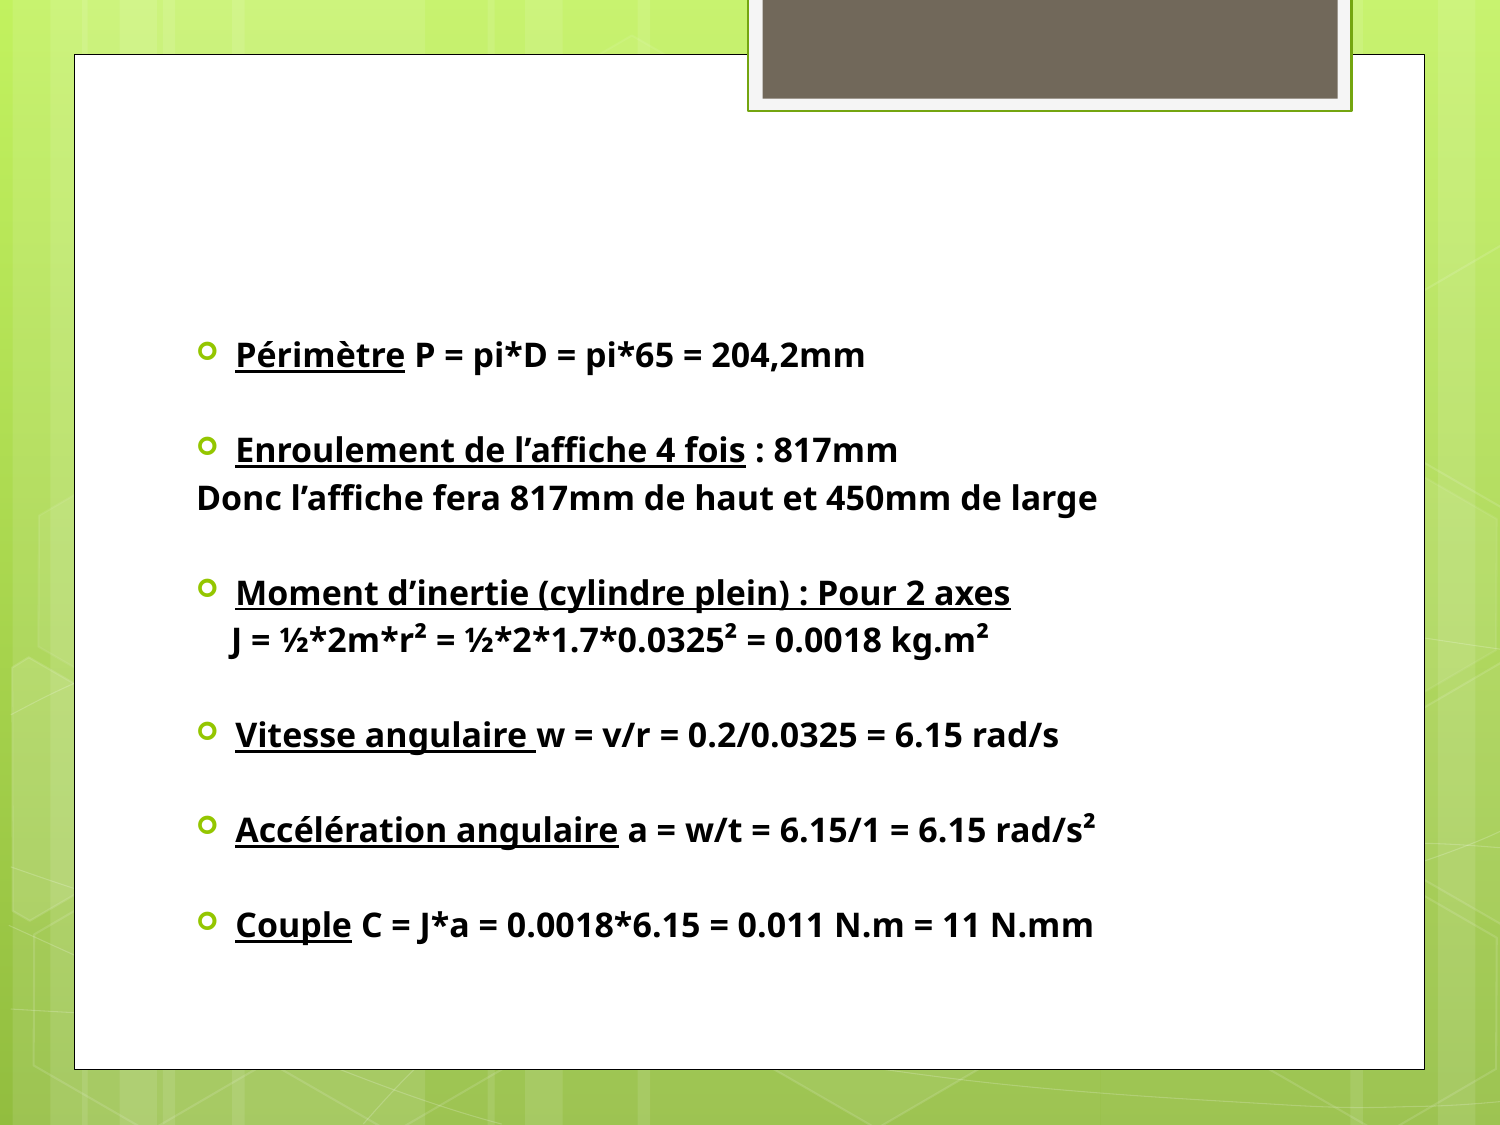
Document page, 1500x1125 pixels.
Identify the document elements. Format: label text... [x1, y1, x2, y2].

list Périmètre P = pi*D = pi*65 = 204,2mm Enroulement de l’affiche 4 fois : 817mm Donc l’affiche fera 817mm de haut et 450mm de large Moment d’inertie (cylindre plein) : Pour 2 axes J = ½*2m*r² = ½*2*1.7*0.0325² = 0.0018 kg.m² Vitesse angulaire w = v/r = 0.2/0.0325 = 6.15 rad/s Accélération angulaire a = w/t = 6.15/1 = 6.15 rad/s² Couple C = J*a = 0.0018*6.15 = 0.011 N.m = 11 N.mm [171, 326, 1353, 957]
